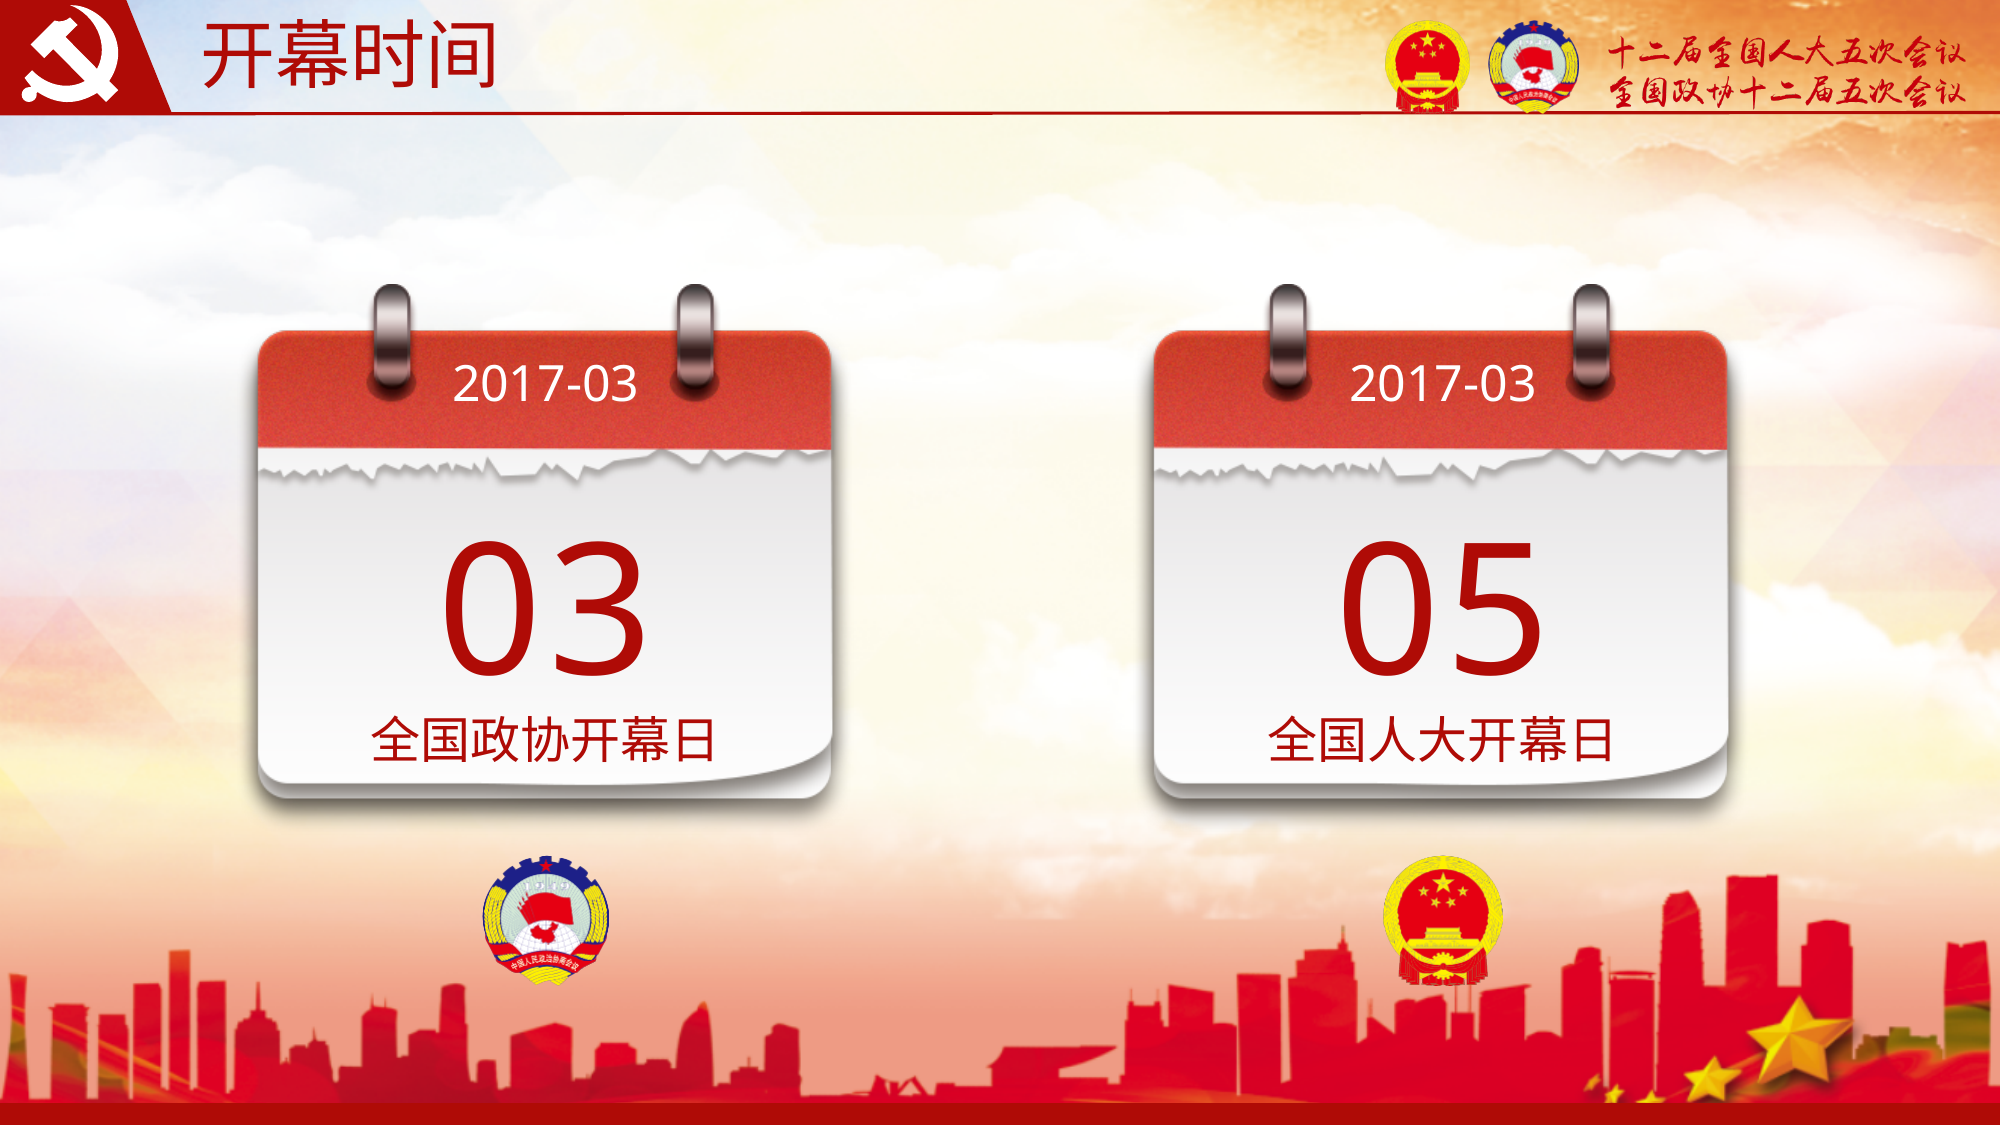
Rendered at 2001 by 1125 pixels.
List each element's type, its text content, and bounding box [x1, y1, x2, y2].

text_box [1133, 284, 1750, 986]
picture [0, 115, 2000, 1102]
text_box 开幕时间 [186, 0, 636, 105]
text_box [1385, 20, 2000, 114]
picture [173, 0, 2000, 112]
text_box [0, 1102, 2000, 1125]
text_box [0, 0, 173, 114]
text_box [237, 284, 854, 986]
